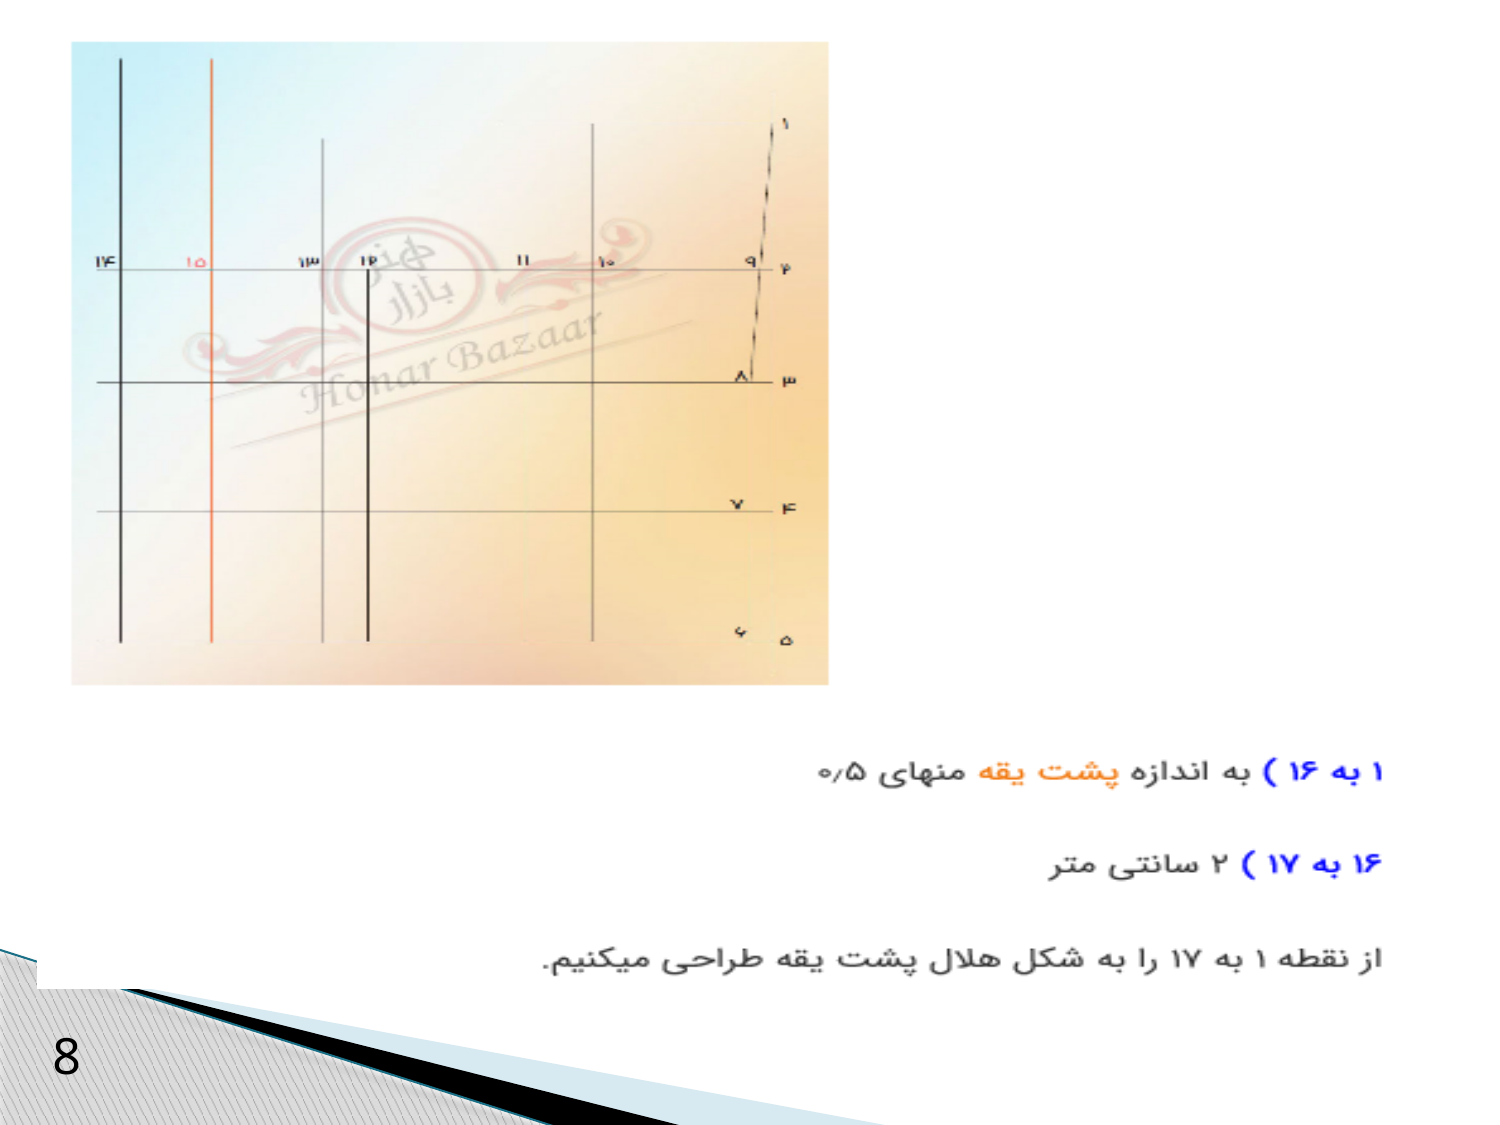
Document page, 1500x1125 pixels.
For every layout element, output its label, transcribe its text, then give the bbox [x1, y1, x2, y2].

picture [37, 15, 1451, 990]
text_box 8 [37, 1017, 138, 1093]
